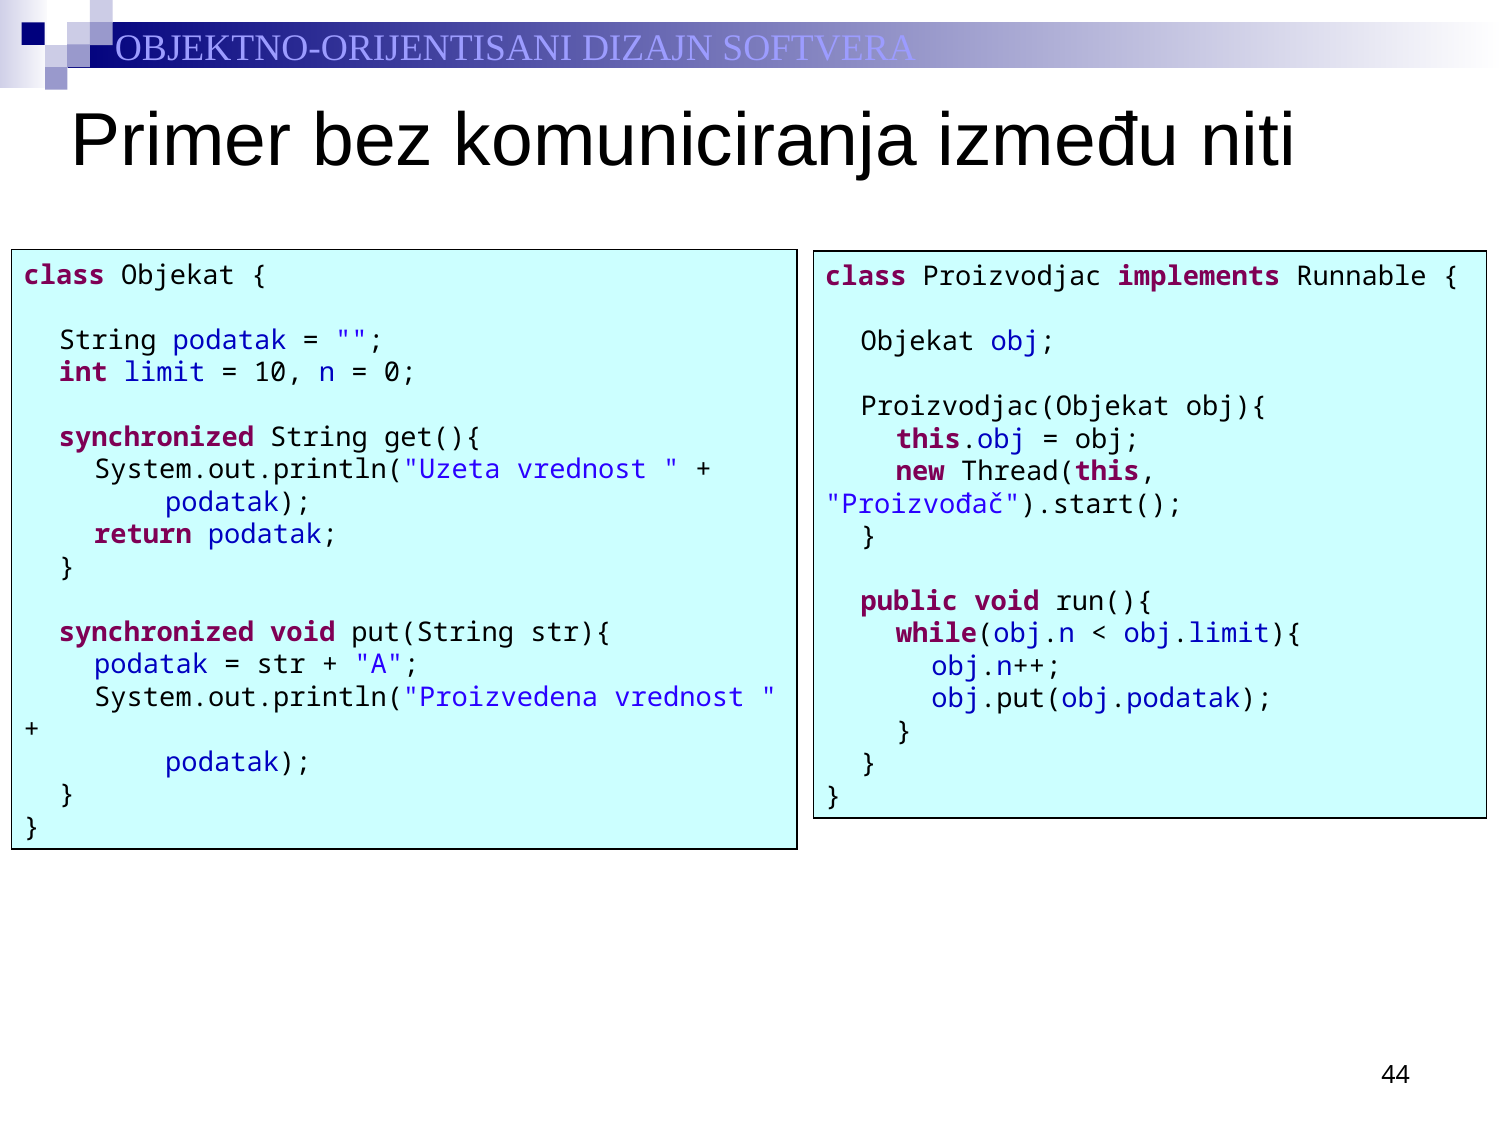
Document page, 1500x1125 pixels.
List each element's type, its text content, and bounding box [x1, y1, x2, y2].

text_box class Proizvodjac implements Runnable { Objekat obj; Proizvodjac(Objekat obj){ this.obj = obj; new Thread(this, "Proizvođač").start(); } public void run(){ while(obj.n < obj.limit){ obj.n++; obj.put(obj.podatak); } } } [813, 251, 1487, 819]
slide_number 44 [1074, 1024, 1426, 1101]
title Primer bez komuniciranja između niti [64, 86, 1412, 185]
text_box class Objekat { String podatak = ""; int limit = 10, n = 0; synchronized String get(){ System.out.println("Uzeta vrednost " + podatak); return podatak; } synchronized void put(String str){ podatak = str + "A"; System.out.println("Proizvedena vrednost " + podatak); } } [11, 249, 798, 850]
